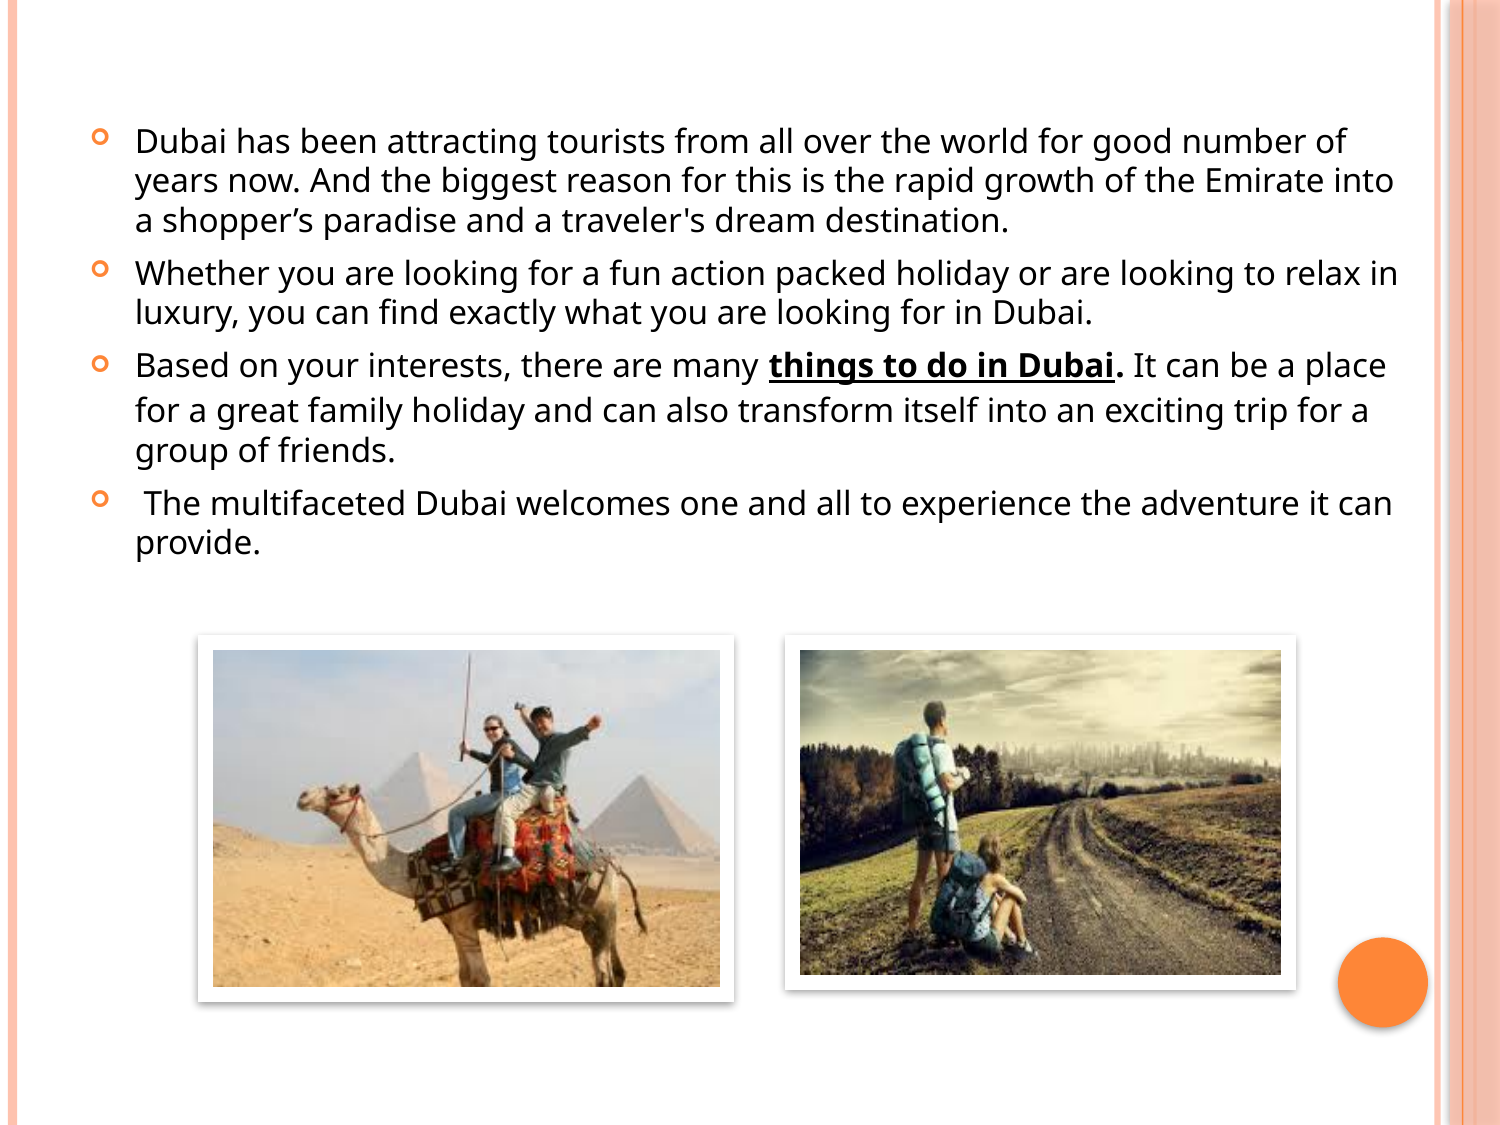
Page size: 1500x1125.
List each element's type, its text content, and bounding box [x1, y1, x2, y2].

list Dubai has been attracting tourists from all over the world for good number of years now. And the biggest reason for this is the rapid growth of the Emirate into a shopper’s paradise and a traveler's dream destination. Whether you are looking for a fun action packed holiday or are looking to relax in luxury, you can find exactly what you are looking for in Dubai. Based on your interests, there are many things to do in Dubai. It can be a place for a great family holiday and can also transform itself into an exciting trip for a group of friends. The multifaceted Dubai welcomes one and all to experience the adventure it can provide. [75, 112, 1438, 1062]
picture [799, 649, 1282, 976]
picture [211, 649, 721, 988]
